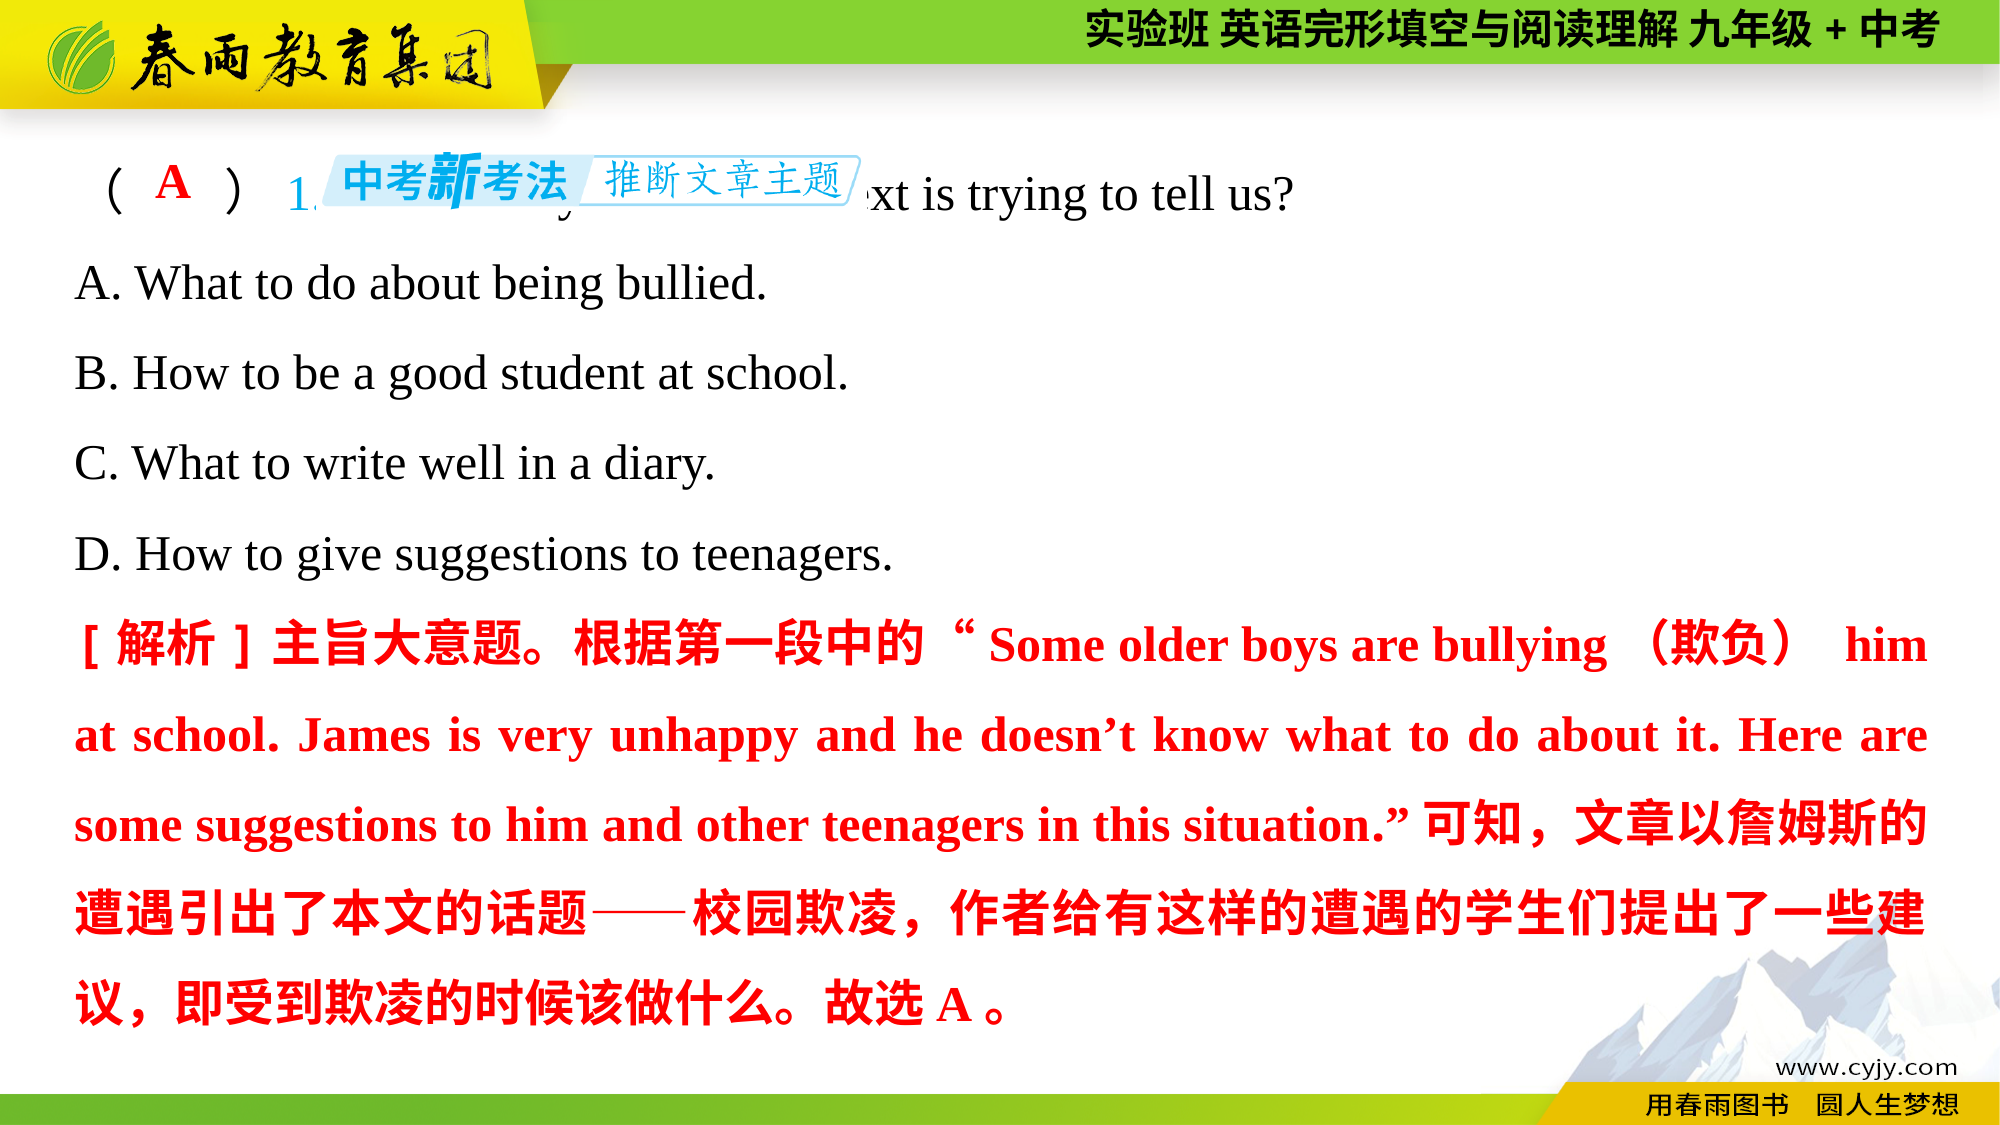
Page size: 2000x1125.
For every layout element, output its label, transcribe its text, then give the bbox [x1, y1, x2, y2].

picture [0, 0, 2000, 1125]
text_box A [140, 141, 206, 216]
text_box [解析]主旨大意题。根据第一段中的“Some older boys are bullying（欺负） him at school. James is very unhappy and he doesn’t know what to do about it. Here are some suggestions to him and other teenagers in this situation.”可知，文章以詹姆斯的遭遇引出了本文的话题——校园欺凌，作者给有这样的遭遇的学生们提出了一些建议，即受到欺凌的时候该做什么。故选A。 [59, 592, 1944, 1040]
list （ ）1. What do you think the text is trying to tell us? A. What to do about being bullied. B. How to be a good student at school. C. What to write well in a diary. D. How to give suggestions to teenagers. [59, 122, 1944, 592]
